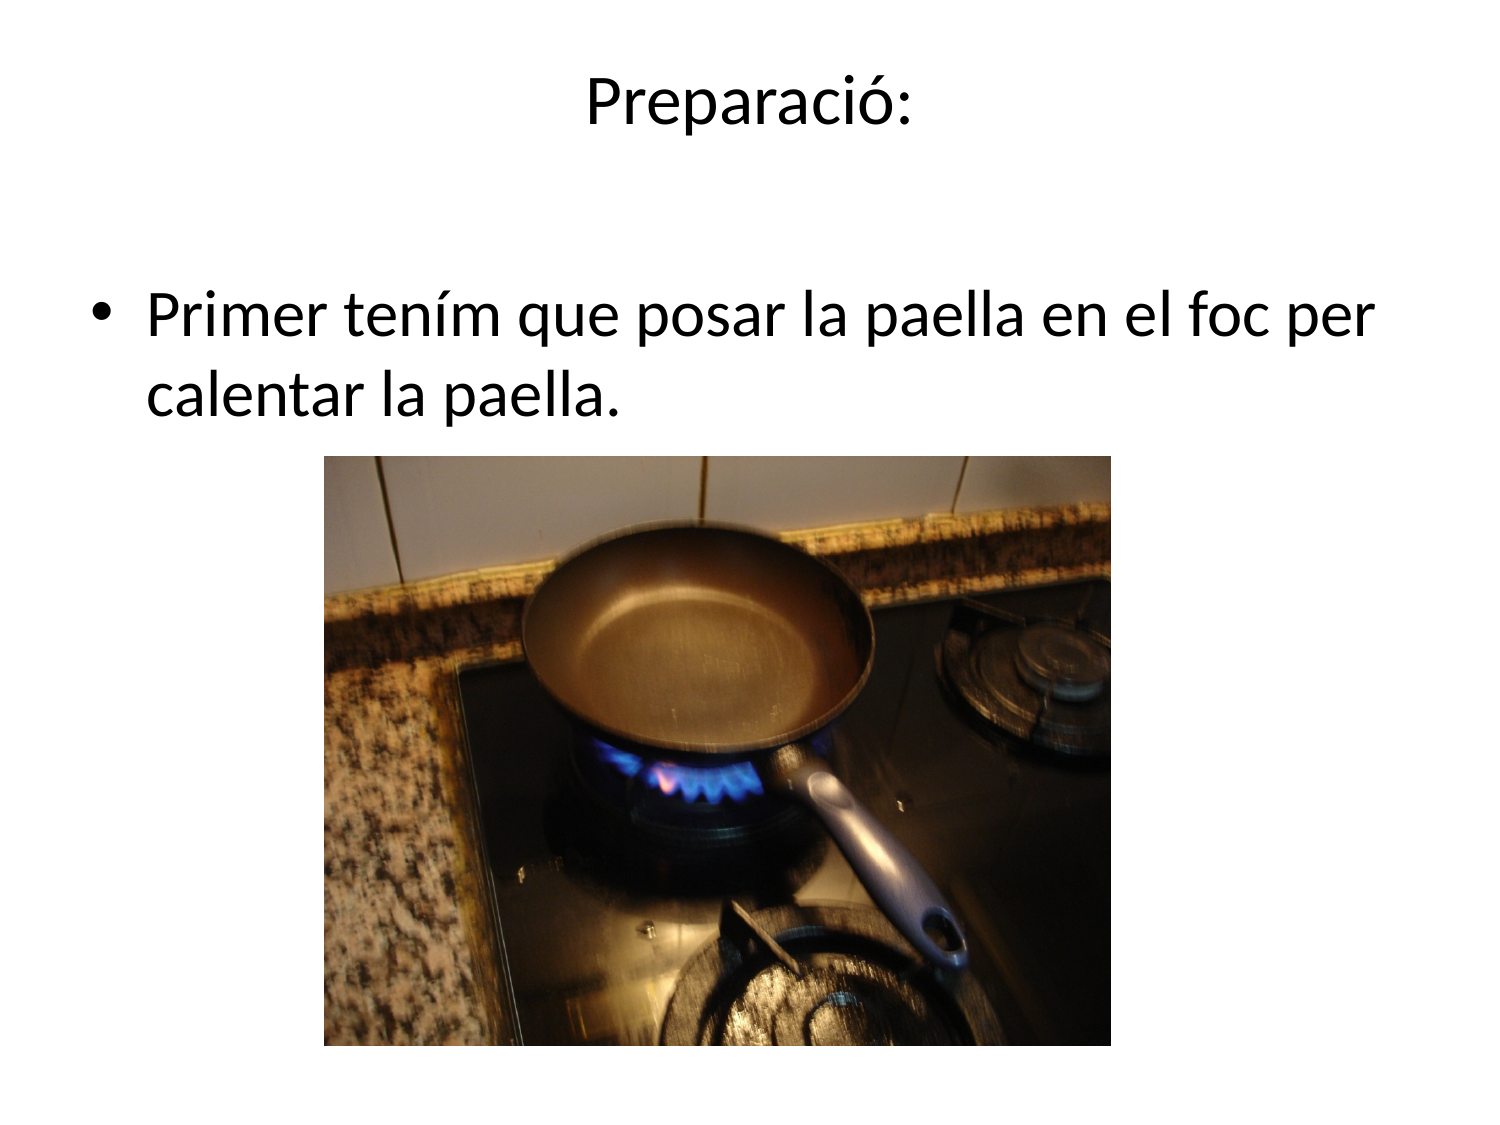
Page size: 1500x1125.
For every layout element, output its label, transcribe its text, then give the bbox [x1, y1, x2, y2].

list Primer tením que posar la paella en el foc per calentar la paella. [75, 262, 1425, 1005]
picture [324, 455, 1111, 1046]
title Preparació: [75, 45, 1425, 233]
